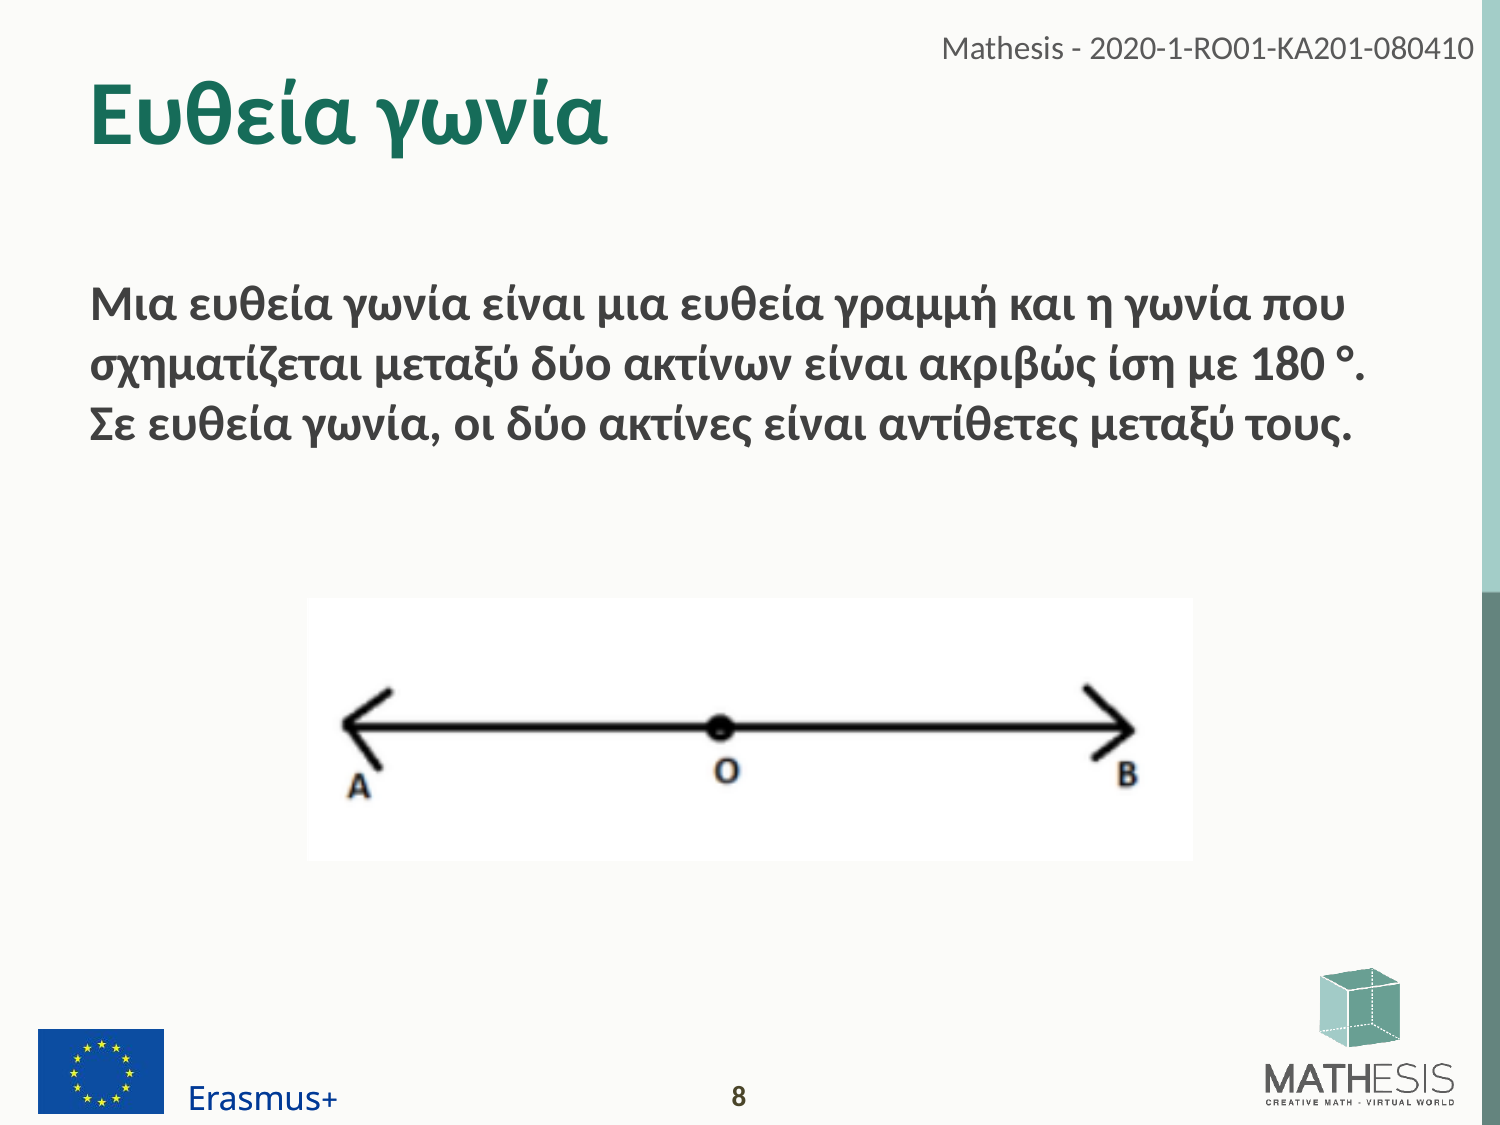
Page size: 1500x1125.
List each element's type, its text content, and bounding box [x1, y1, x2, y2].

picture [306, 598, 1194, 862]
list Μια ευθεία γωνία είναι μια ευθεία γραμμή και η γωνία που σχηματίζεται μεταξύ δύο ακτίνων είναι ακριβώς ίση με 180 °. Σε ευθεία γωνία, οι δύο ακτίνες είναι αντίθετες μεταξύ τους. [75, 262, 1425, 1005]
title Ευθεία γωνία [75, 45, 1425, 233]
picture [38, 1029, 164, 1114]
